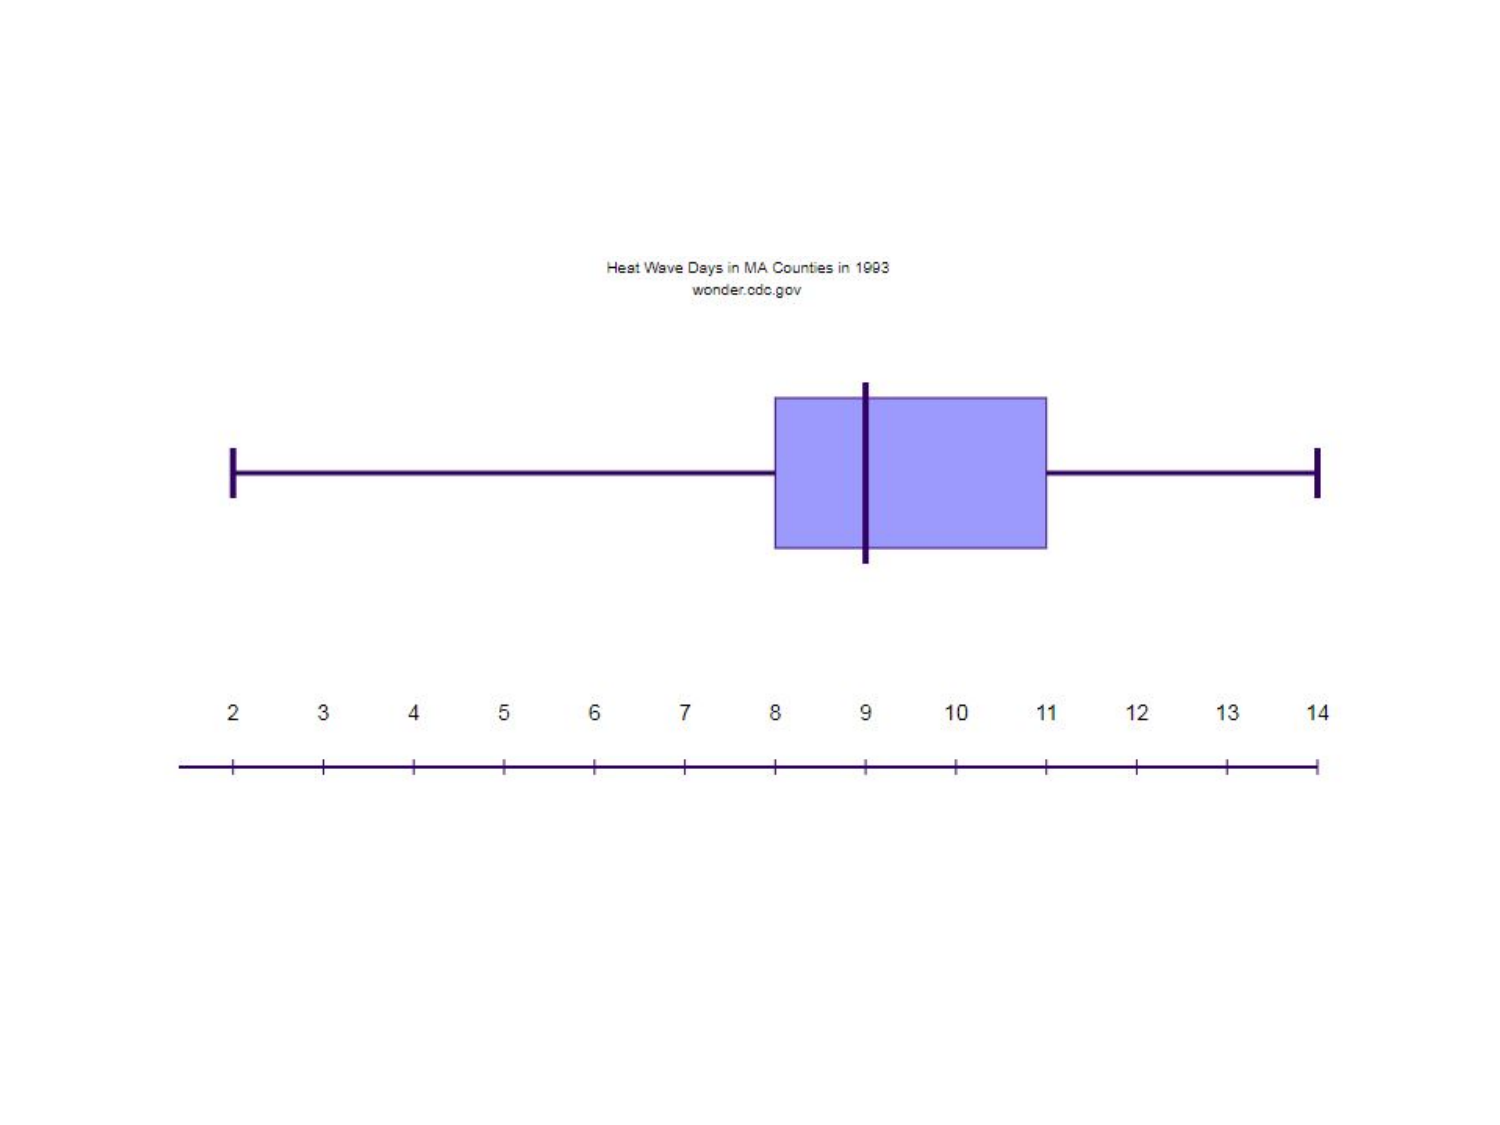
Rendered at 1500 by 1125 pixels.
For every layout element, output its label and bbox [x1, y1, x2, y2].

picture [140, 256, 1360, 869]
